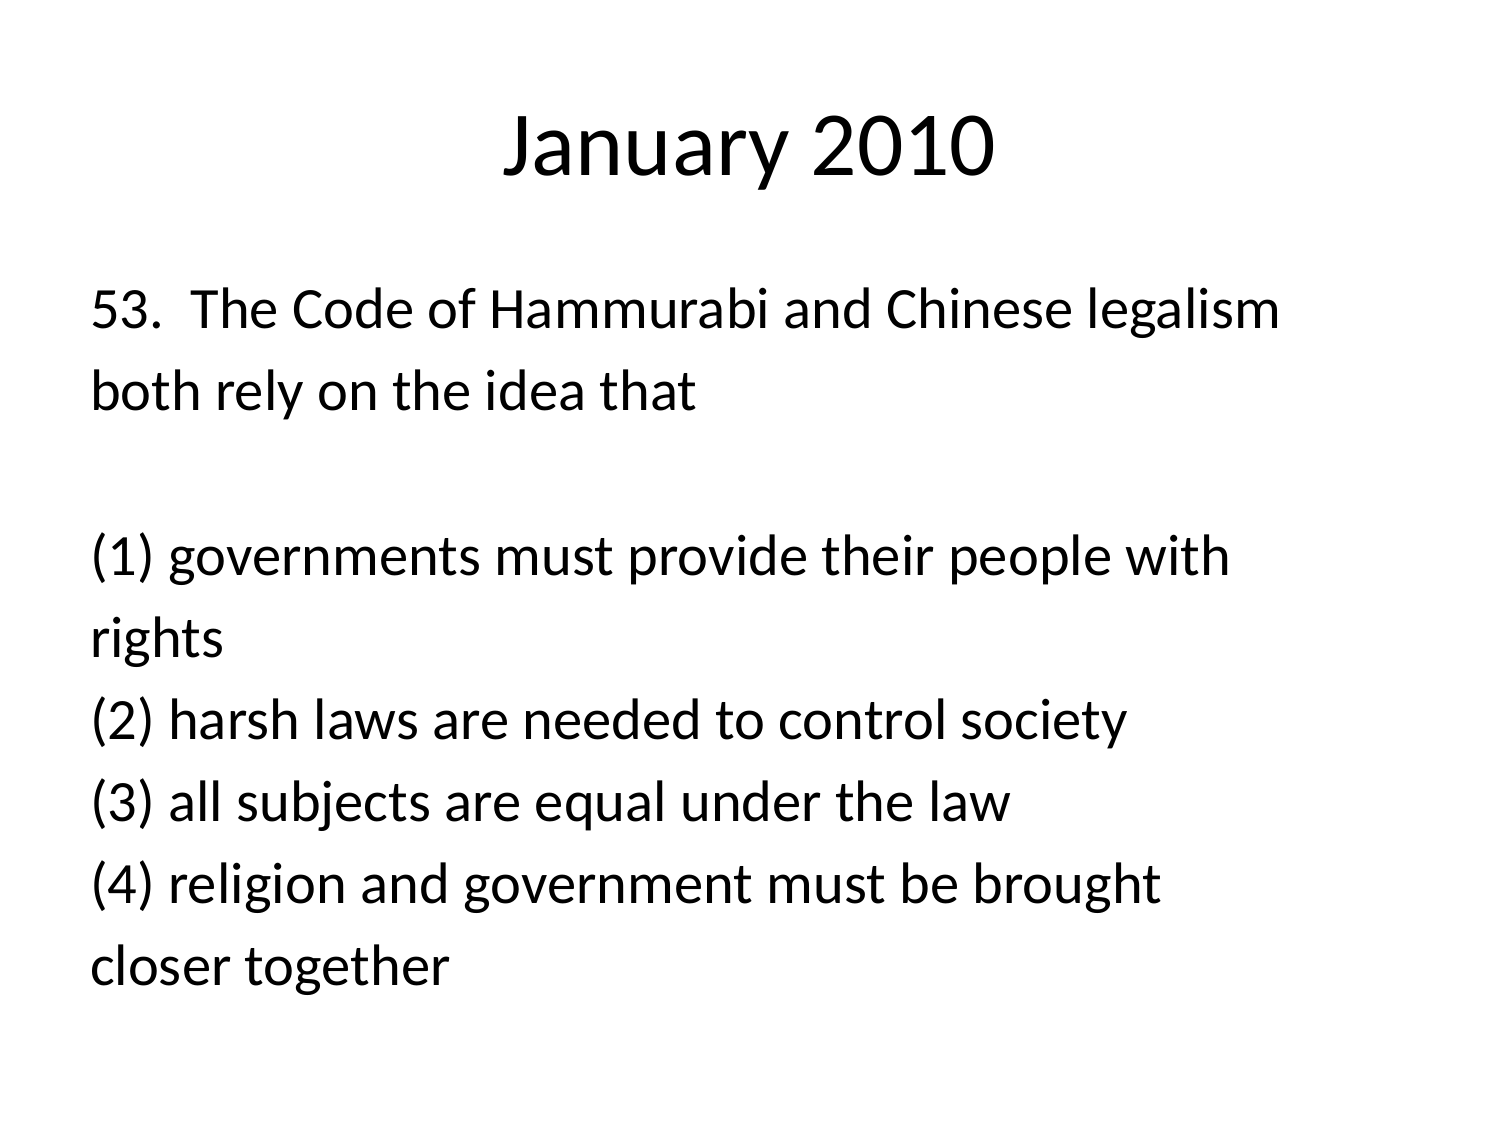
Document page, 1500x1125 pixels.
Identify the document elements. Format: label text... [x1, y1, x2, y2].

list 53. The Code of Hammurabi and Chinese legalism both rely on the idea that (1) governments must provide their people with rights (2) harsh laws are needed to control society (3) all subjects are equal under the law (4) religion and government must be brought closer together [75, 262, 1425, 1005]
title January 2010 [75, 45, 1425, 233]
